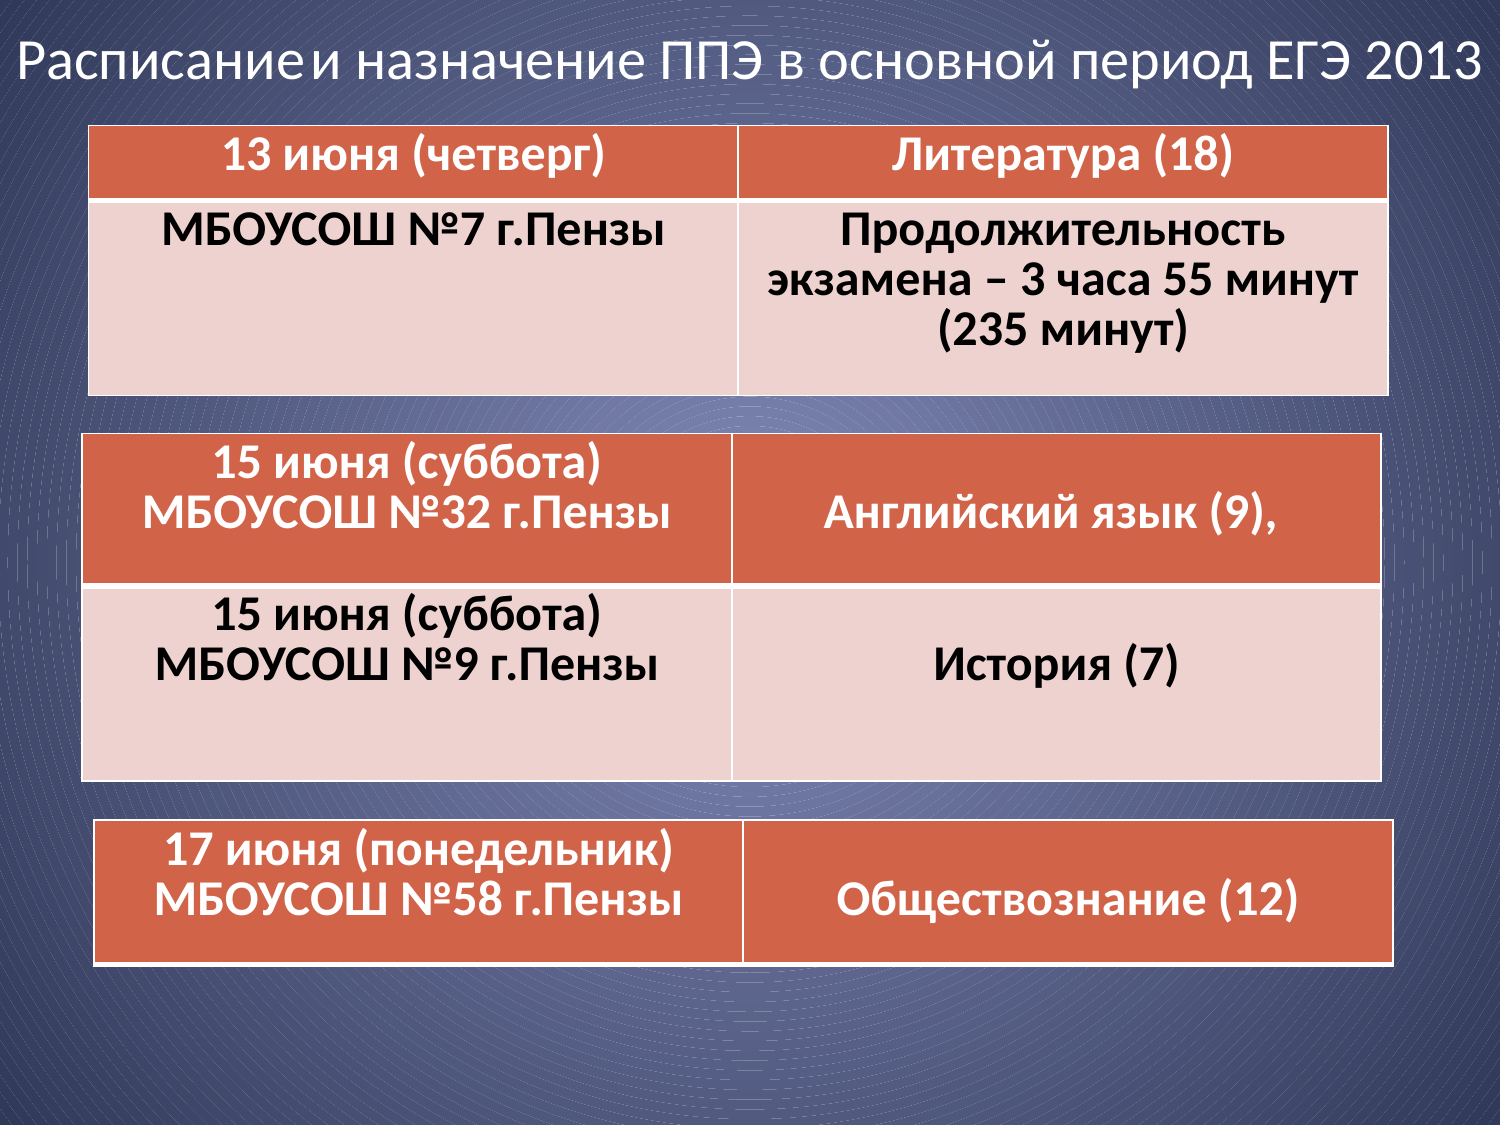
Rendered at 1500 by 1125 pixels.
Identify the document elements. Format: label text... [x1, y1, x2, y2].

text_box Расписание и назначение ППЭ в основной период ЕГЭ 2013 [0, 14, 1500, 99]
table_cell Продолжительность экзамена – 3 часа 55 минут (235 минут) [739, 203, 1387, 395]
table_cell МБОУСОШ №7 г.Пензы [89, 203, 737, 395]
table_header Обществознание (12) [744, 821, 1392, 962]
table_cell История (7) [733, 589, 1380, 780]
table_header Литература (18) [739, 126, 1387, 198]
table_cell 15 июня (суббота) МБОУСОШ №9 г.Пензы [83, 589, 731, 780]
table_header 17 июня (понедельник) МБОУСОШ №58 г.Пензы [95, 821, 742, 962]
table_header 15 июня (суббота) МБОУСОШ №32 г.Пензы [83, 434, 731, 583]
table_header Английский язык (9), [733, 434, 1380, 583]
table_header 13 июня (четверг) [89, 126, 737, 198]
